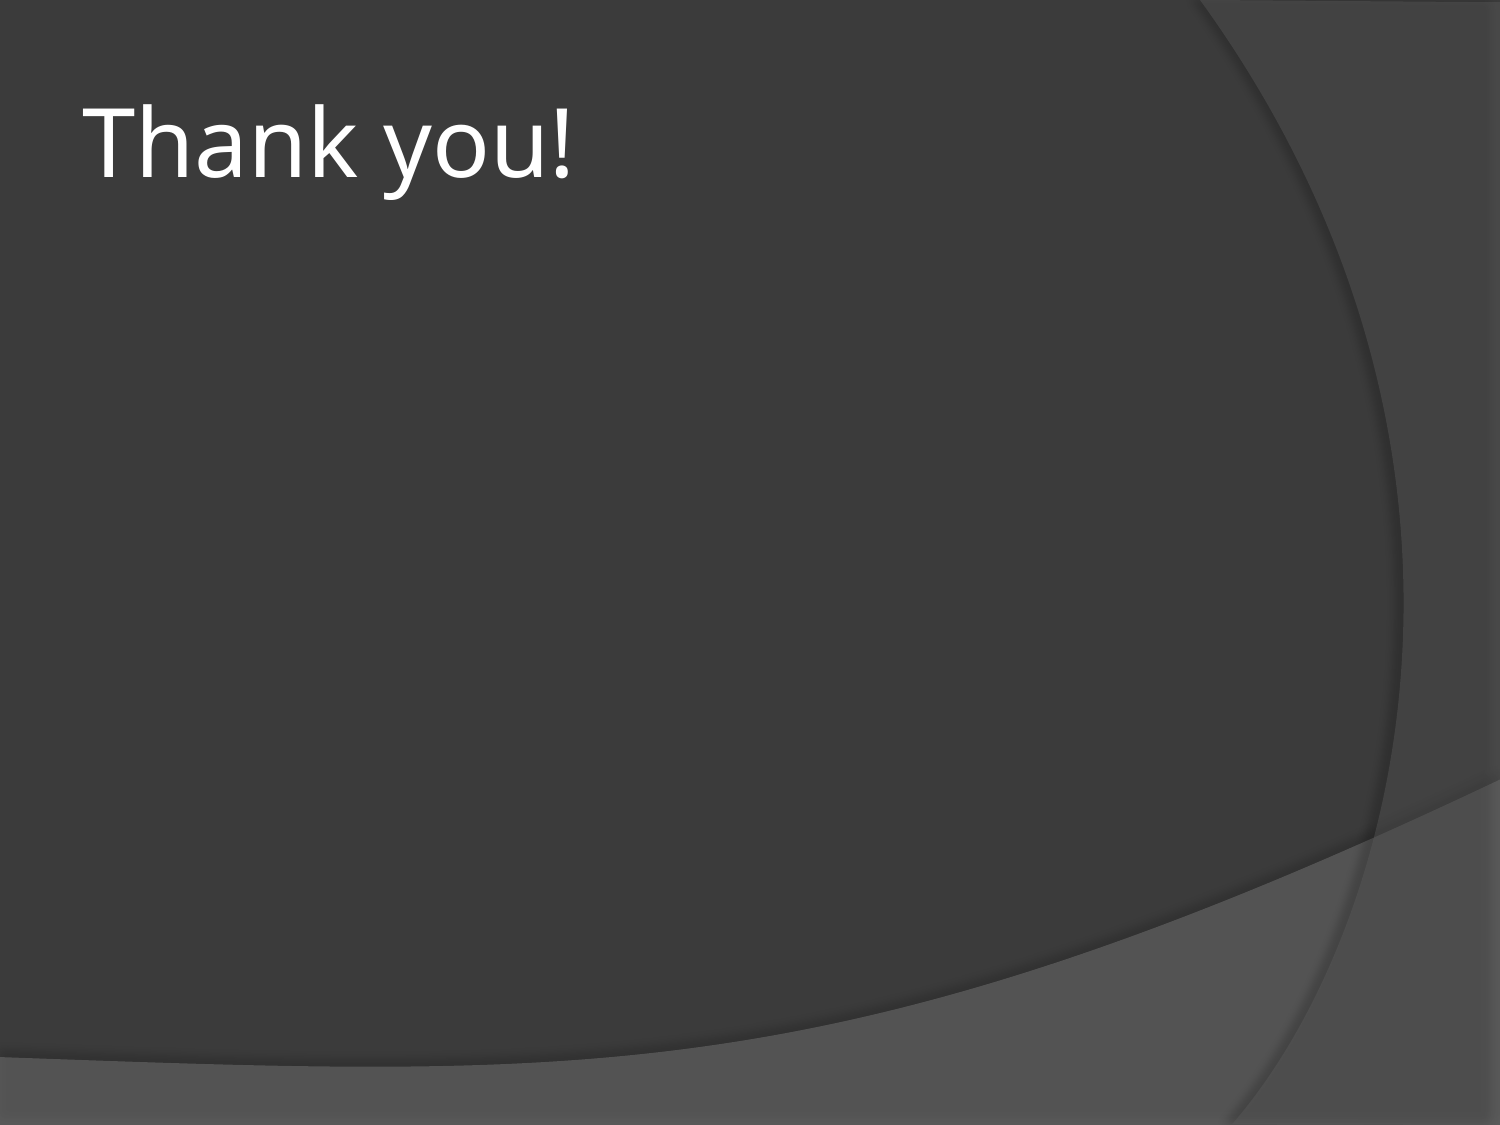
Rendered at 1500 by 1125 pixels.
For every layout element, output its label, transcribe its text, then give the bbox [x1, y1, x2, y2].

title Thank you! [75, 45, 1300, 233]
